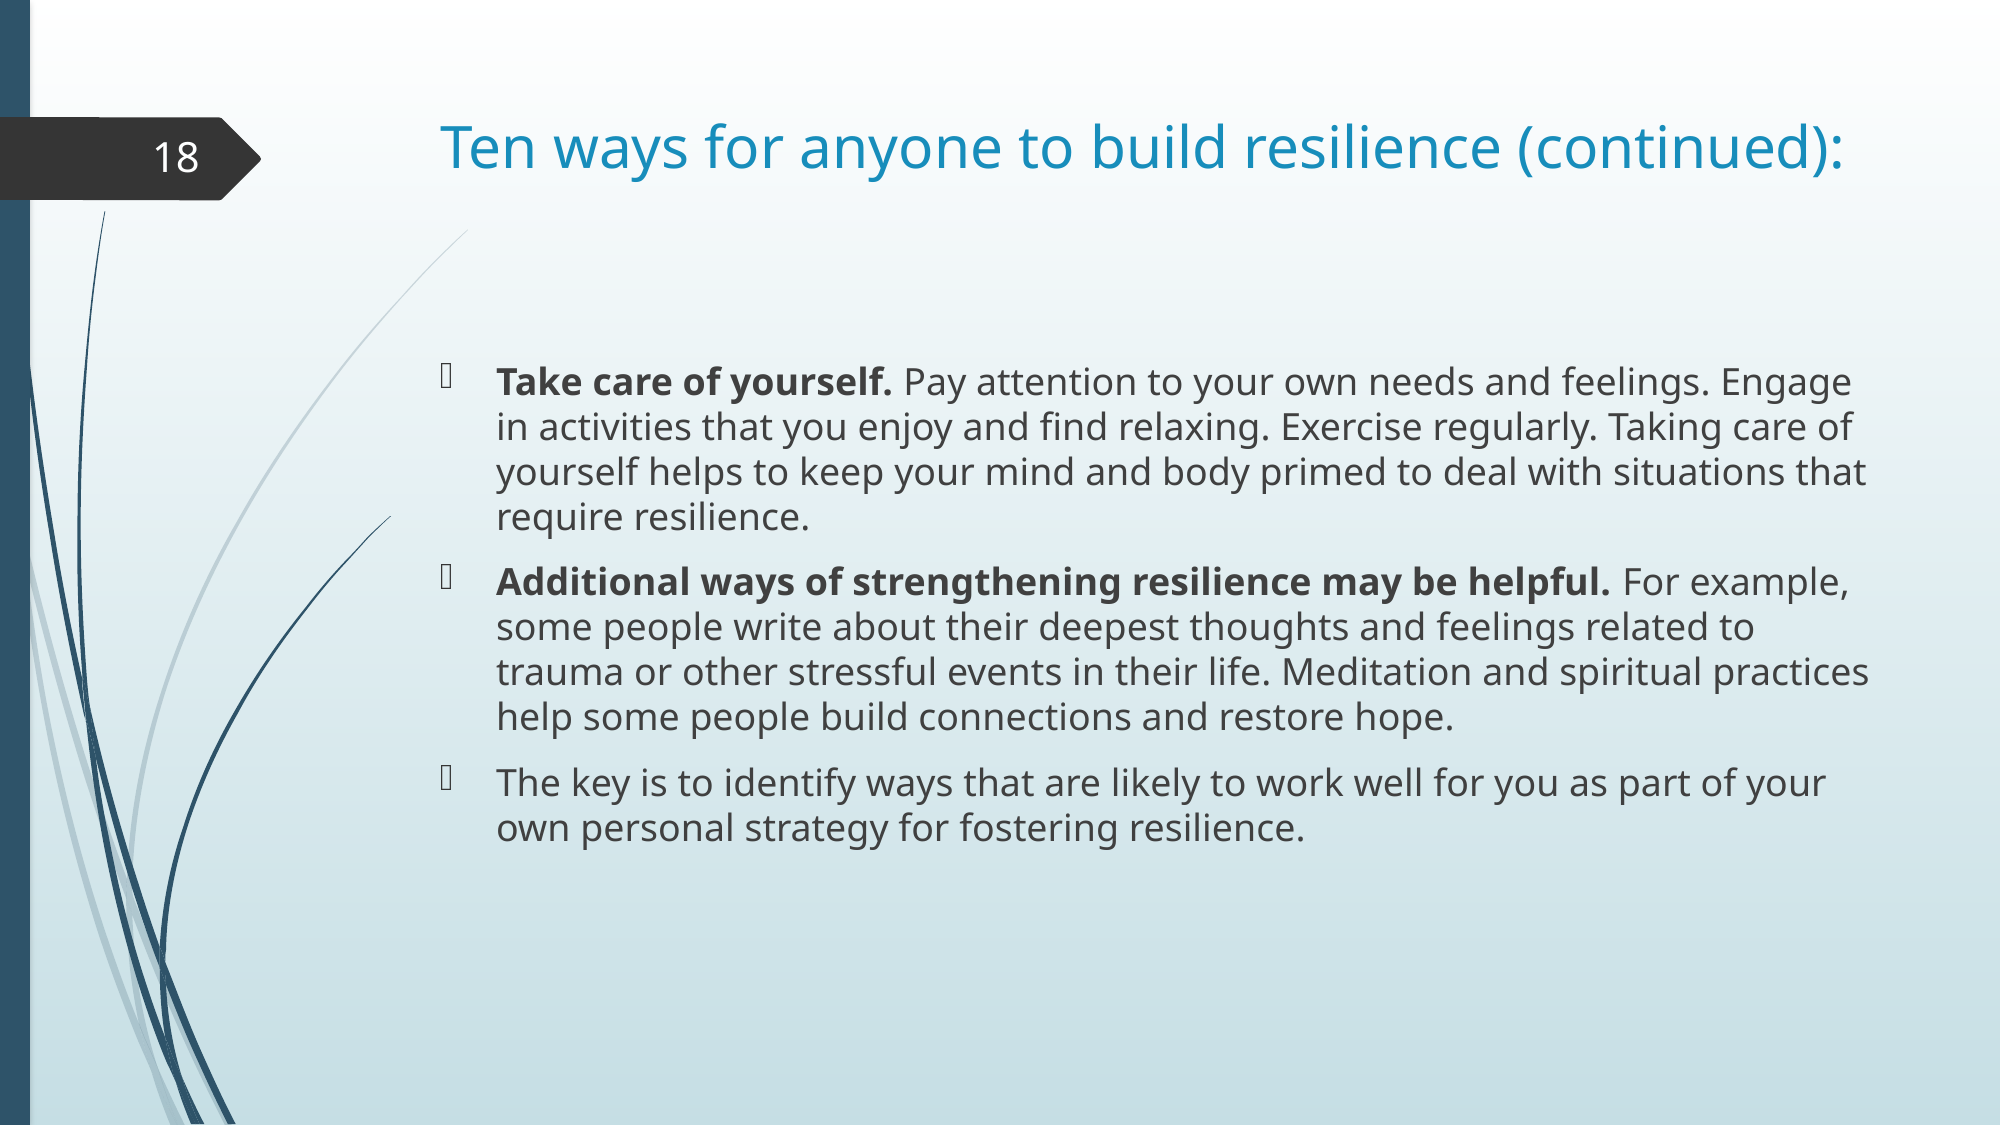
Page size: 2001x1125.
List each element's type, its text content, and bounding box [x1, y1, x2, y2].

title Ten ways for anyone to build resilience (continued): [425, 102, 1888, 313]
list Take care of yourself. Pay attention to your own needs and feelings. Engage in activities that you enjoy and find relaxing. Exercise regularly. Taking care of yourself helps to keep your mind and body primed to deal with situations that require resilience. Additional ways of strengthening resilience may be helpful. For example, some people write about their deepest thoughts and feelings related to trauma or other stressful events in their life. Meditation and spiritual practices help some people build connections and restore hope. The key is to identify ways that are likely to work well for you as part of your own personal strategy for fostering resilience. [424, 350, 1888, 970]
slide_number 18 [87, 129, 216, 190]
